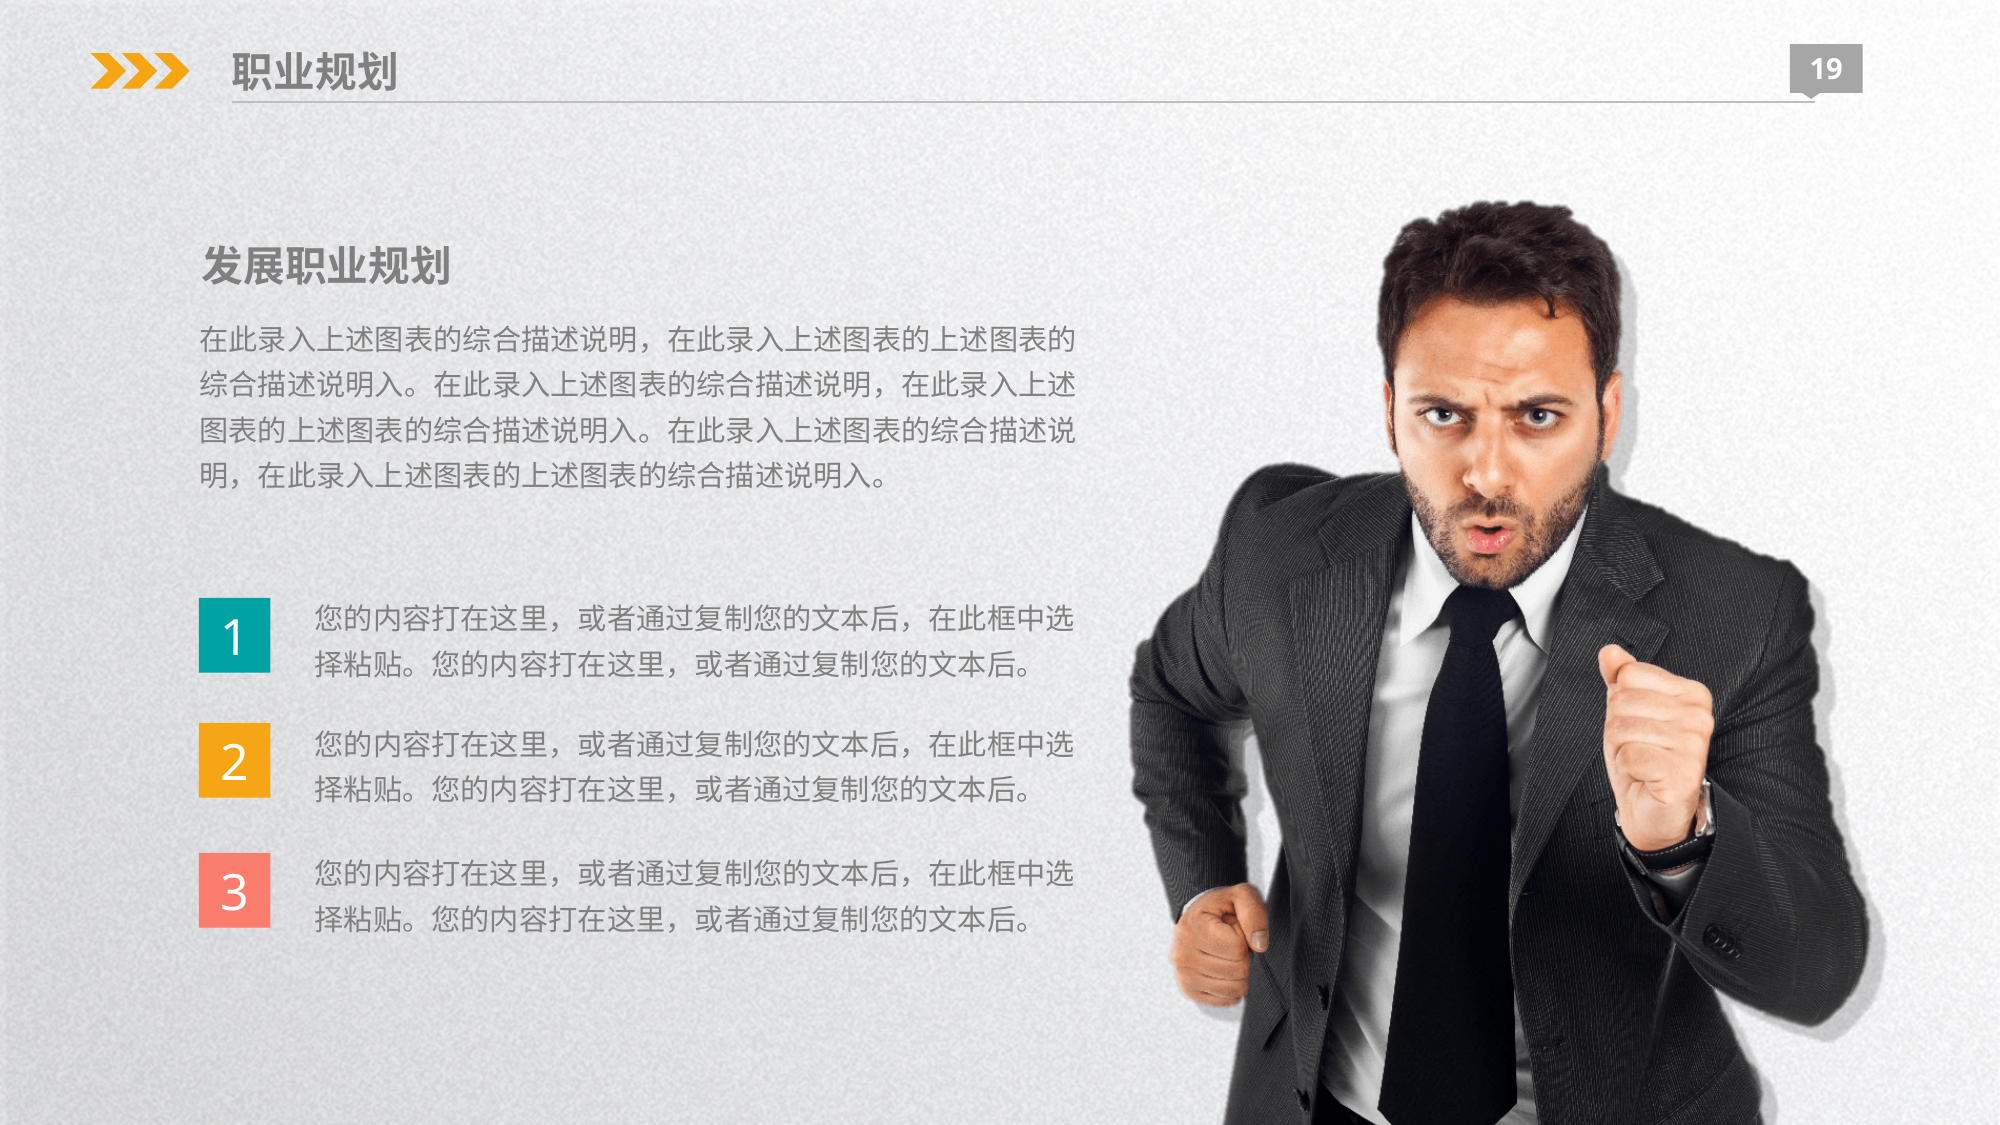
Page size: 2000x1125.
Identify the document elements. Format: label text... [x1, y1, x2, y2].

picture [0, 0, 2000, 1125]
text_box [198, 597, 271, 674]
text_box 在此录入上述图表的综合描述说明，在此录入上述图表的上述图表的综合描述说明入。在此录入上述图表的综合描述说明，在此录入上述图表的上述图表的综合描述说明入。在此录入上述图表的综合描述说明，在此录入上述图表的上述图表的综合描述说明入。 [184, 303, 1089, 500]
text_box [198, 852, 271, 929]
text_box 职业规划 [220, 39, 492, 102]
text_box 发展职业规划 [186, 217, 611, 297]
text_box 您的内容打在这里，或者通过复制您的文本后，在此框中选择粘贴。您的内容打在这里，或者通过复制您的文本后。 [299, 837, 1089, 944]
text_box 您的内容打在这里，或者通过复制您的文本后，在此框中选择粘贴。您的内容打在这里，或者通过复制您的文本后。 [299, 582, 1089, 708]
text_box 19 [1789, 44, 1863, 92]
text_box 您的内容打在这里，或者通过复制您的文本后，在此框中选择粘贴。您的内容打在这里，或者通过复制您的文本后。 [299, 708, 1089, 814]
text_box [1787, 42, 1865, 101]
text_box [90, 52, 191, 89]
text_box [198, 722, 271, 799]
